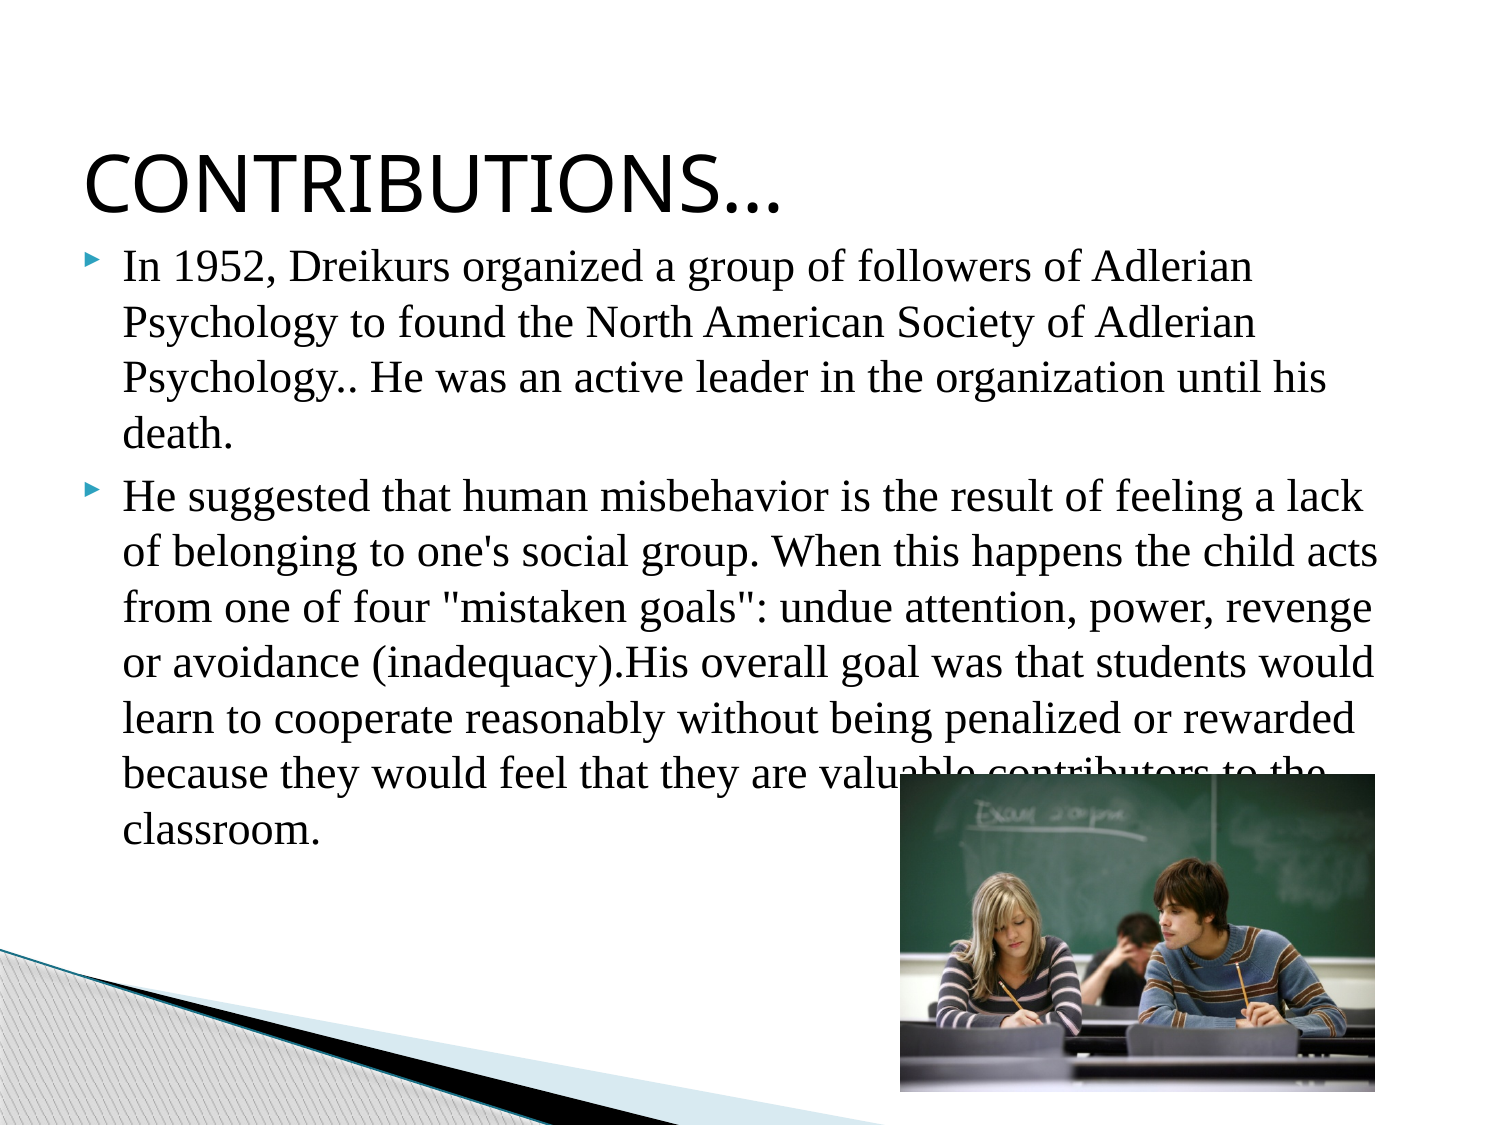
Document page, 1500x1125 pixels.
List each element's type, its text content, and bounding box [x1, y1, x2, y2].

picture [899, 774, 1376, 1093]
list CONTRIBUTIONS… In 1952, Dreikurs organized a group of followers of Adlerian Psychology to found the North American Society of Adlerian Psychology.. He was an active leader in the organization until his death. He suggested that human misbehavior is the result of feeling a lack of belonging to one's social group. When this happens the child acts from one of four "mistaken goals": undue attention, power, revenge or avoidance (inadequacy).His overall goal was that students would learn to cooperate reasonably without being penalized or rewarded because they would feel that they are valuable contributors to the classroom. [50, 125, 1400, 868]
